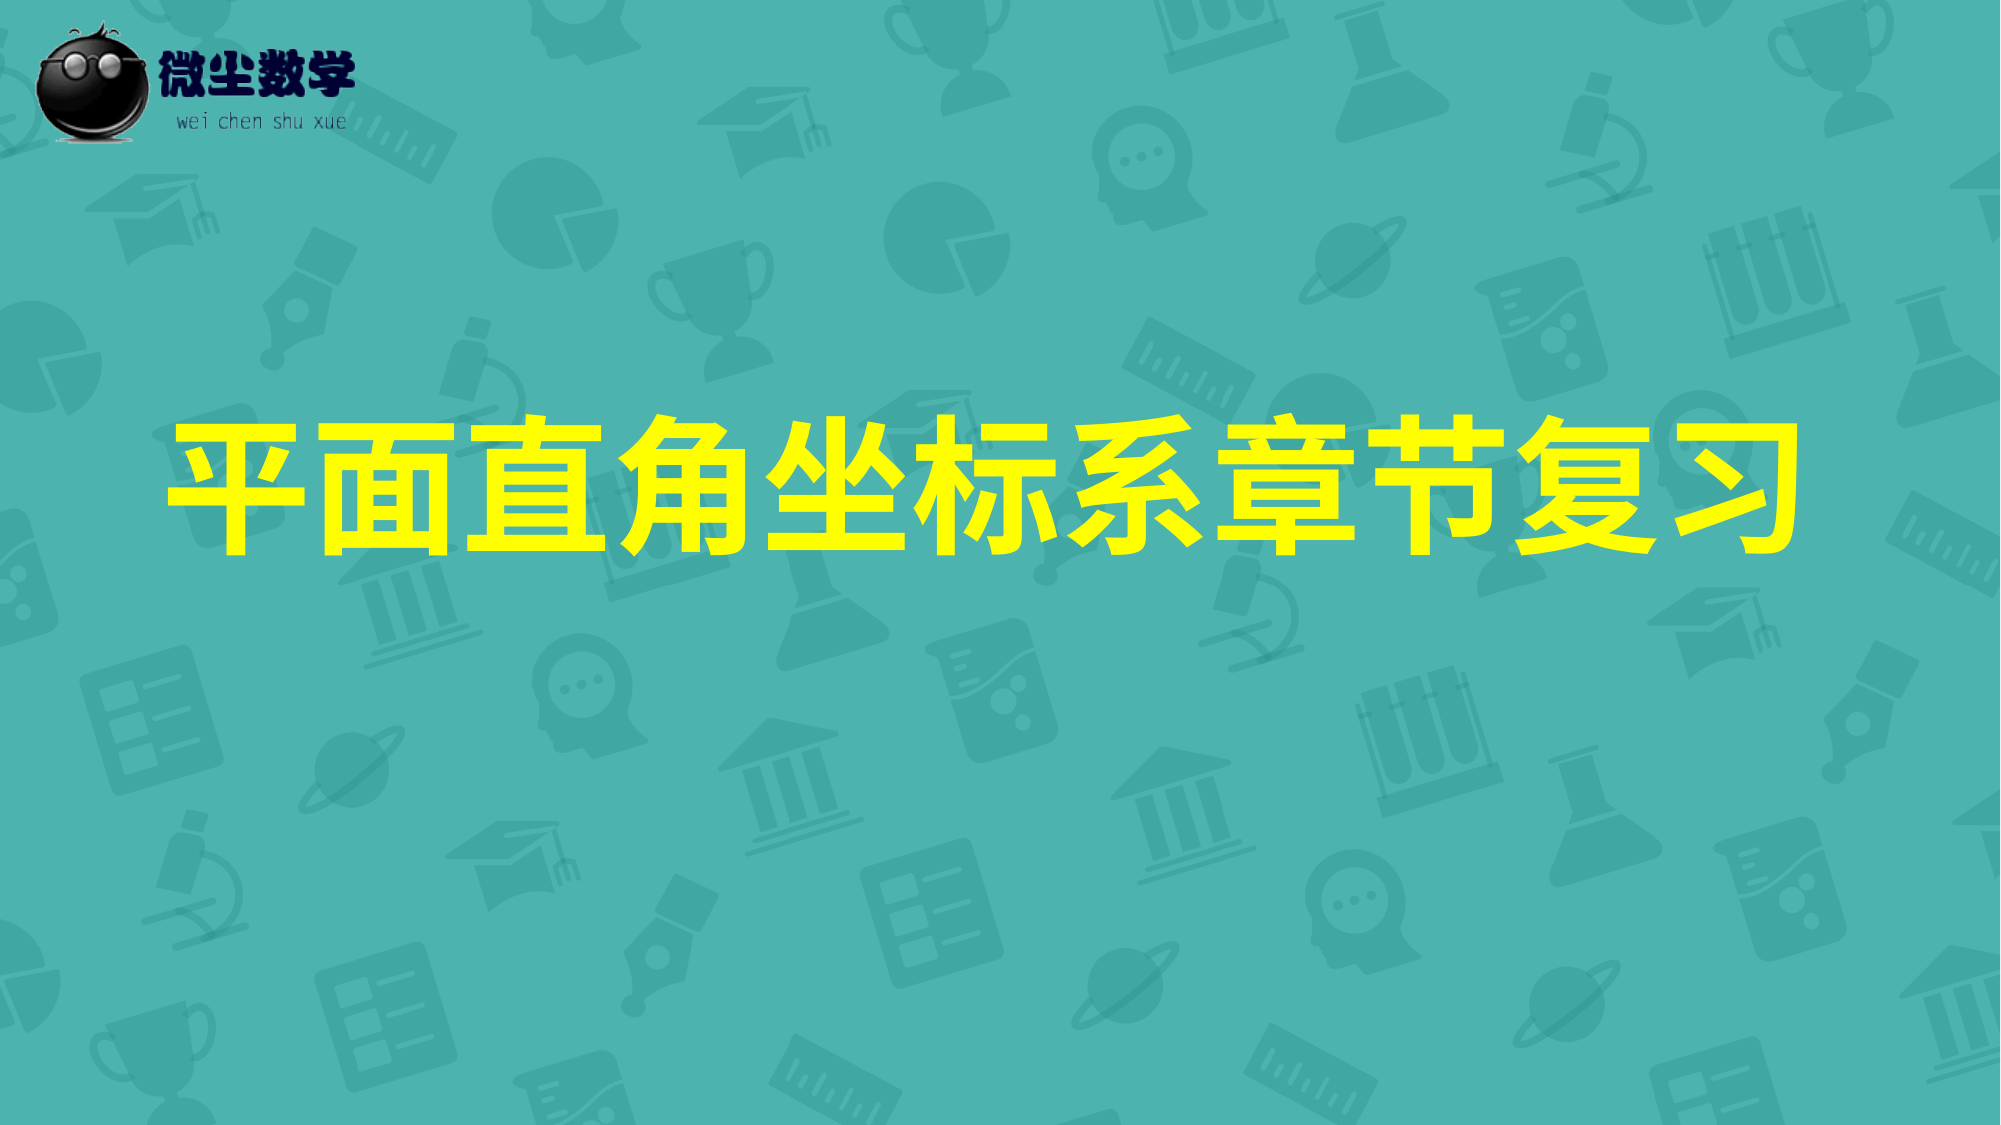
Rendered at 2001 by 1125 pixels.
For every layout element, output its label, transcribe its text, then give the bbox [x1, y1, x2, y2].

picture [0, 0, 2001, 1125]
text_box 平面直角坐标系章节复习 [0, 385, 1973, 580]
